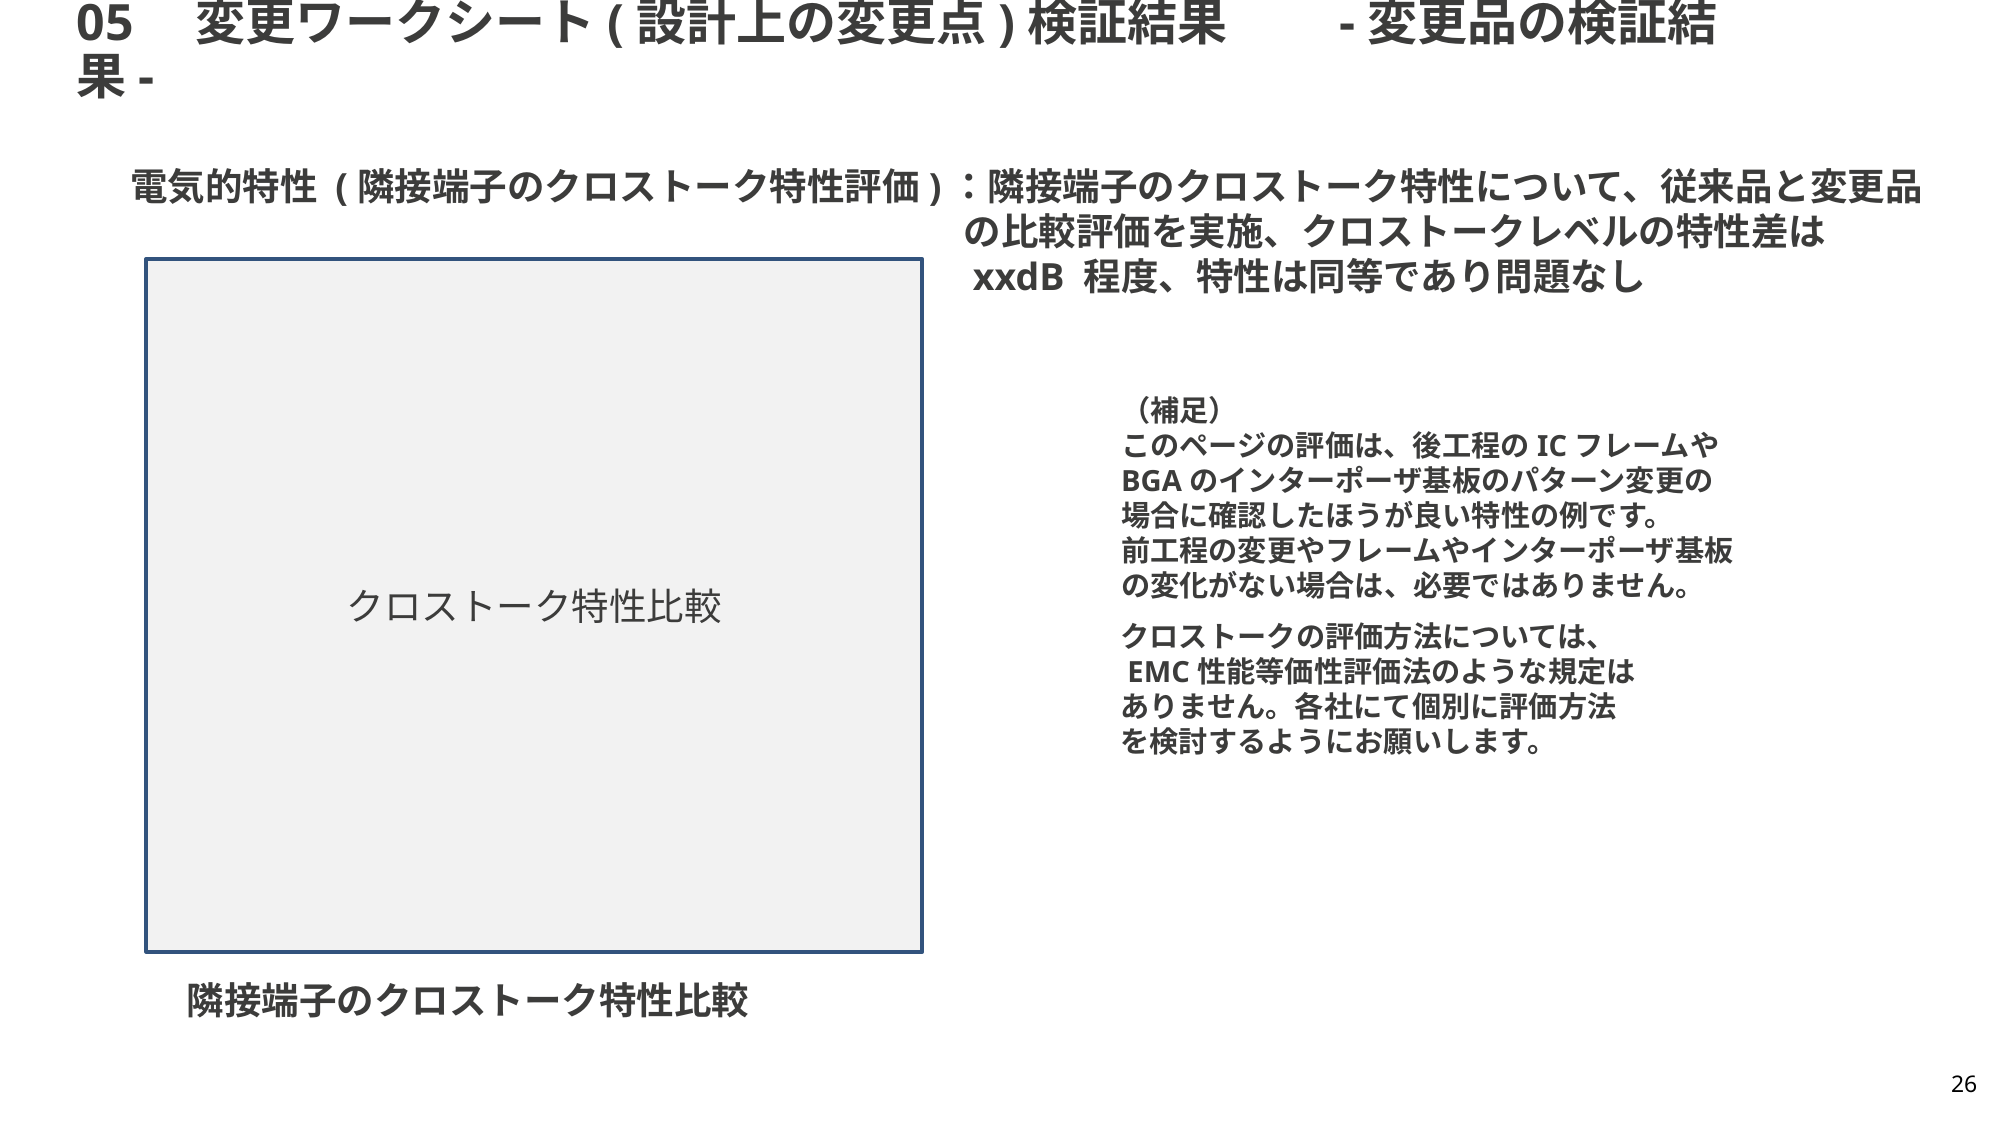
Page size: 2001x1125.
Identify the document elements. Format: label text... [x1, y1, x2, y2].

text_box （補足） このページの評価は、後工程のICフレームや BGAのインターポーザ基板のパターン変更の 場合に確認したほうが良い特性の例です。 前工程の変更やフレームやインターポーザ基板 の変化がない場合は、必要ではありません。 [1106, 385, 1827, 680]
title 05 変更ワークシート(設計上の変更点)検証結果 -変更品の検証結果- [0, 0, 1877, 123]
text_box 電気的特性 (隣接端子のクロストーク特性評価)：隣接端子のクロストーク特性について、従来品と変更品 の比較評価を実施、クロストークレベルの特性差は xxdB 程度、特性は同等であり問題なし [115, 155, 1938, 351]
text_box クロストークの評価方法については、 EMC性能等価性評価法のような規定は ありません。各社にて個別に評価方法 を検討するようにお願いします。 [1047, 611, 1768, 836]
text_box クロストーク特性比較 [144, 351, 924, 954]
text_box 隣接端子のクロストーク特性比較 [171, 969, 765, 1030]
